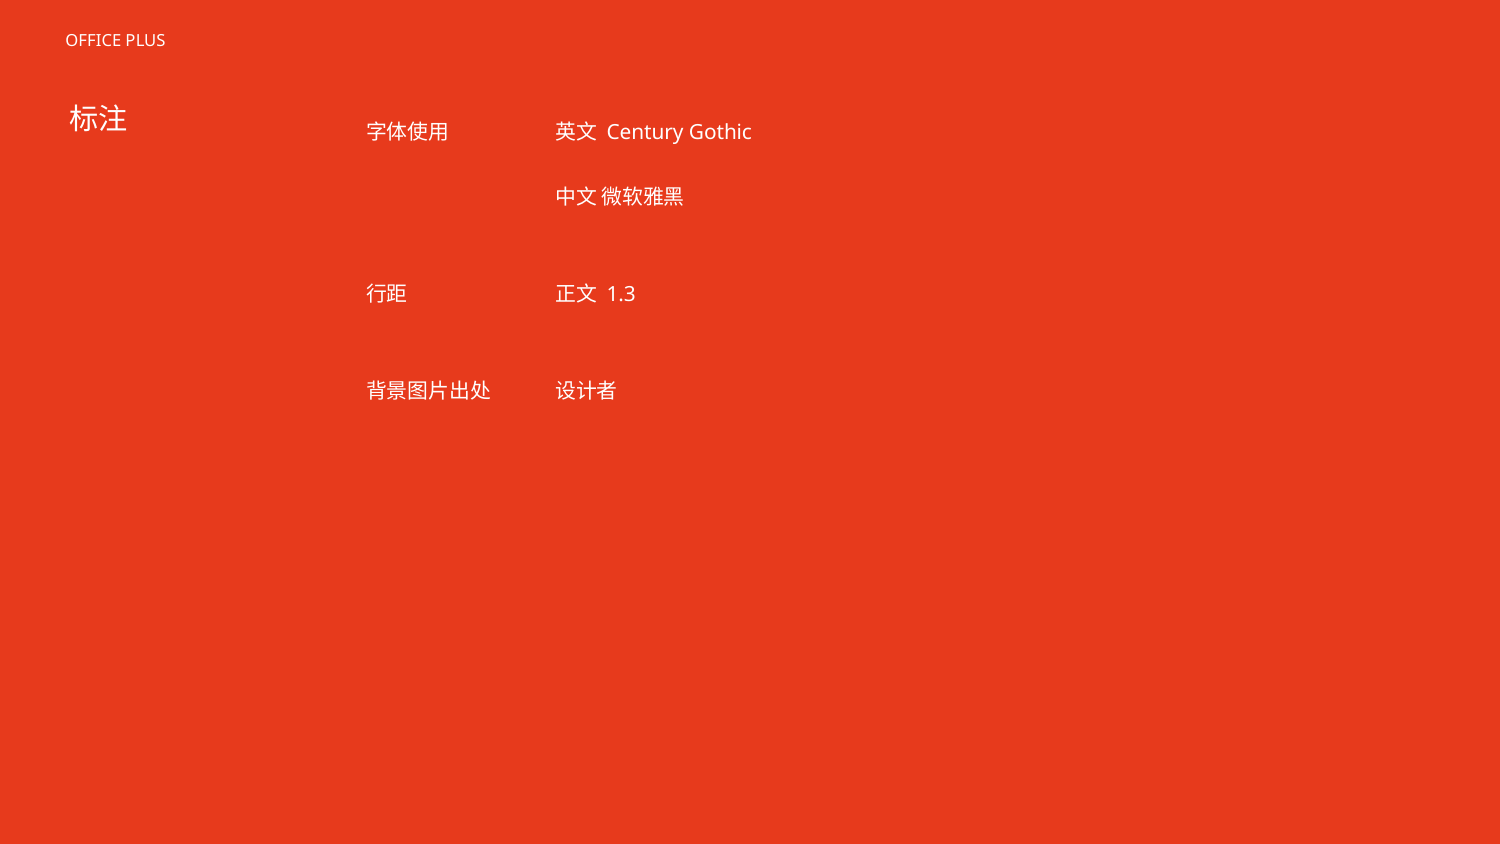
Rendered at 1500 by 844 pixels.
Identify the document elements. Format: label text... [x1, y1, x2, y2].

text_box 字体使用 行距 背景图片出处 [351, 103, 516, 411]
text_box 标注 [54, 93, 143, 144]
text_box 英文 Century Gothic 中文 微软雅黑 正文 1.3 设计者 [540, 103, 779, 411]
text_box OFFICE PLUS [50, 22, 181, 58]
